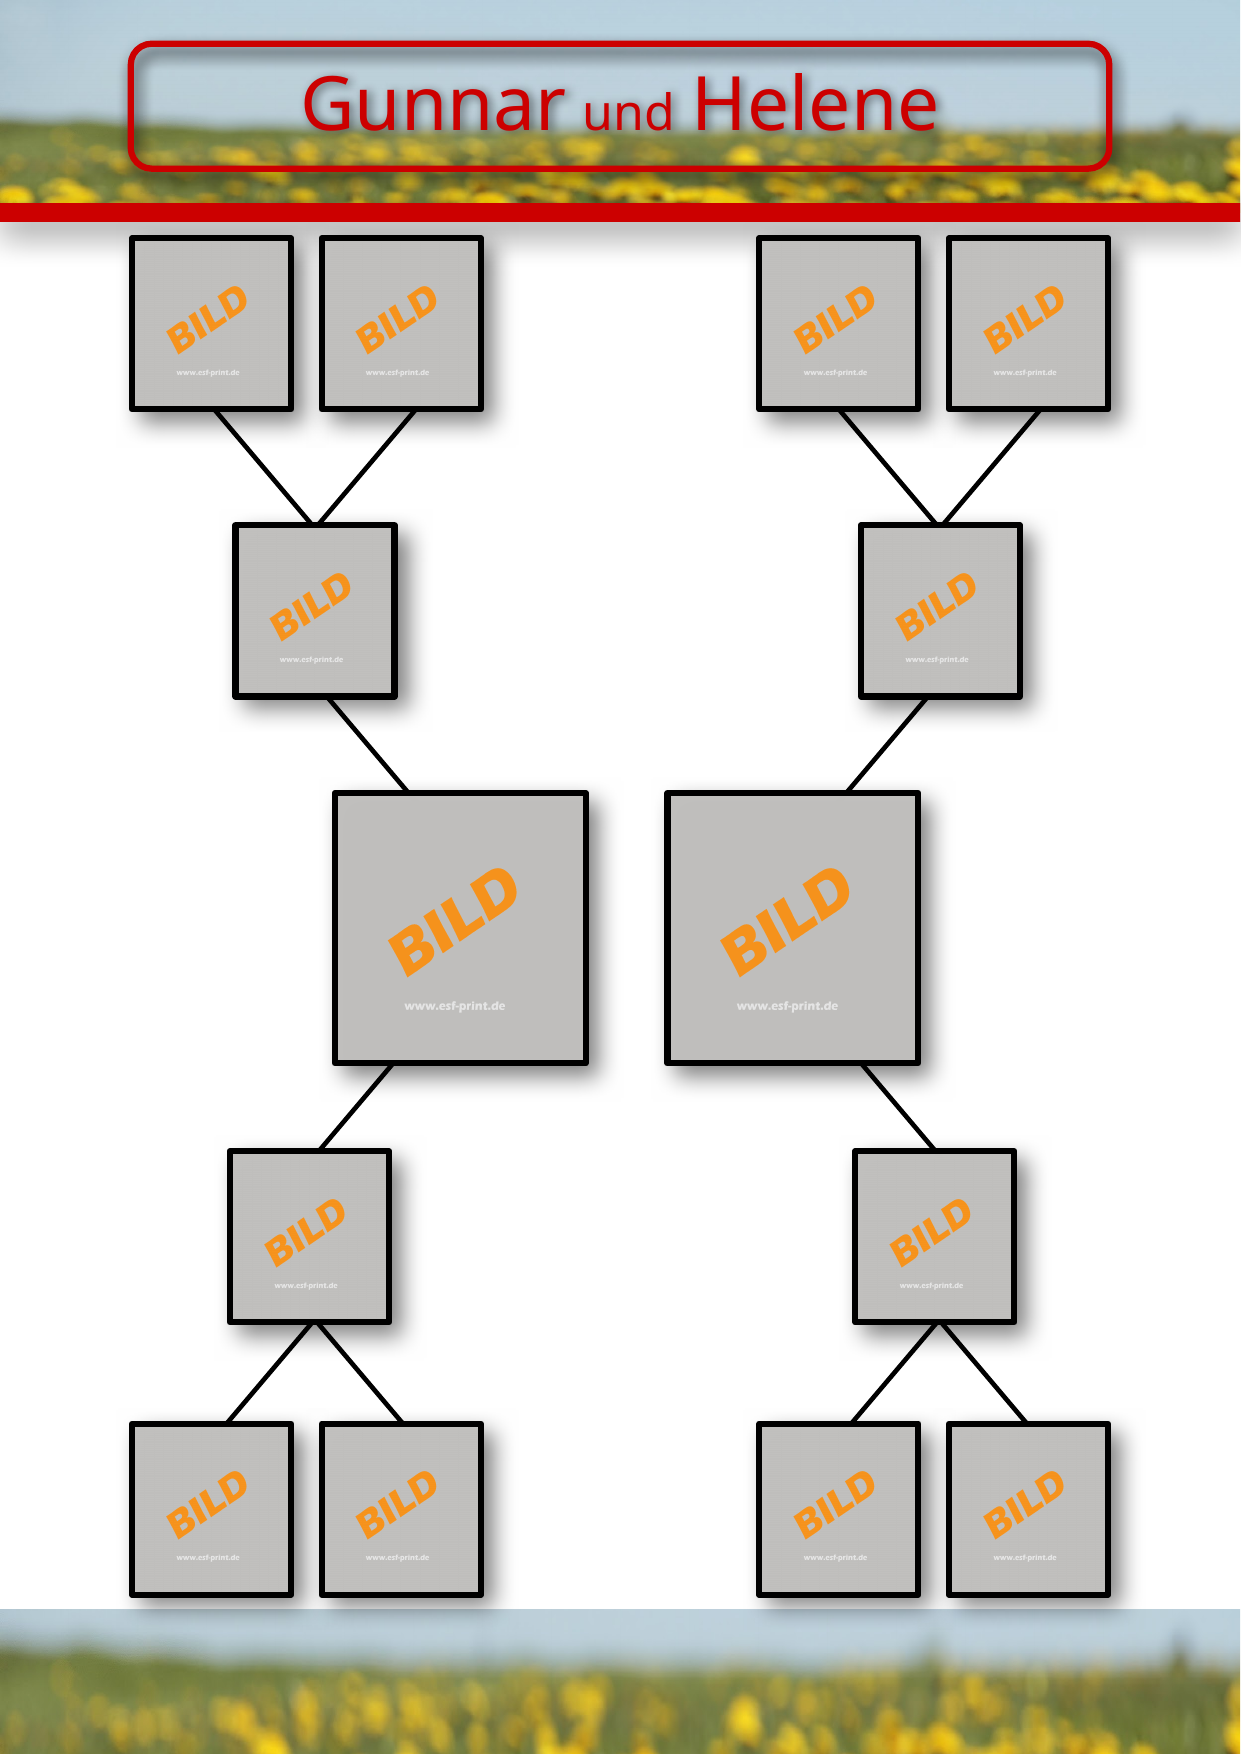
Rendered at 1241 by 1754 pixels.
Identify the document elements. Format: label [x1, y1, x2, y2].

picture [858, 1153, 1012, 1320]
picture [0, 1609, 1241, 1754]
picture [337, 795, 583, 1061]
text_box [321, 413, 419, 529]
picture [0, 0, 1241, 212]
text_box [835, 1318, 920, 1428]
text_box [211, 1318, 316, 1442]
text_box [211, 405, 316, 529]
picture [134, 1426, 289, 1592]
text_box [925, 1304, 1030, 1427]
text_box [848, 1048, 953, 1171]
picture [863, 528, 1018, 694]
text_box [940, 405, 1044, 529]
picture [324, 1426, 478, 1592]
picture [670, 795, 916, 1061]
picture [134, 241, 289, 407]
text_box [835, 682, 940, 805]
picture [951, 1426, 1106, 1592]
picture [762, 241, 916, 407]
text_box [314, 682, 419, 805]
picture [951, 241, 1106, 407]
text_box [835, 405, 940, 529]
text_box [301, 1048, 406, 1171]
text_box [301, 1304, 406, 1427]
picture [324, 241, 478, 407]
text_box [920, 1433, 940, 1442]
picture [232, 1153, 387, 1320]
picture [762, 1426, 916, 1592]
picture [238, 528, 392, 694]
